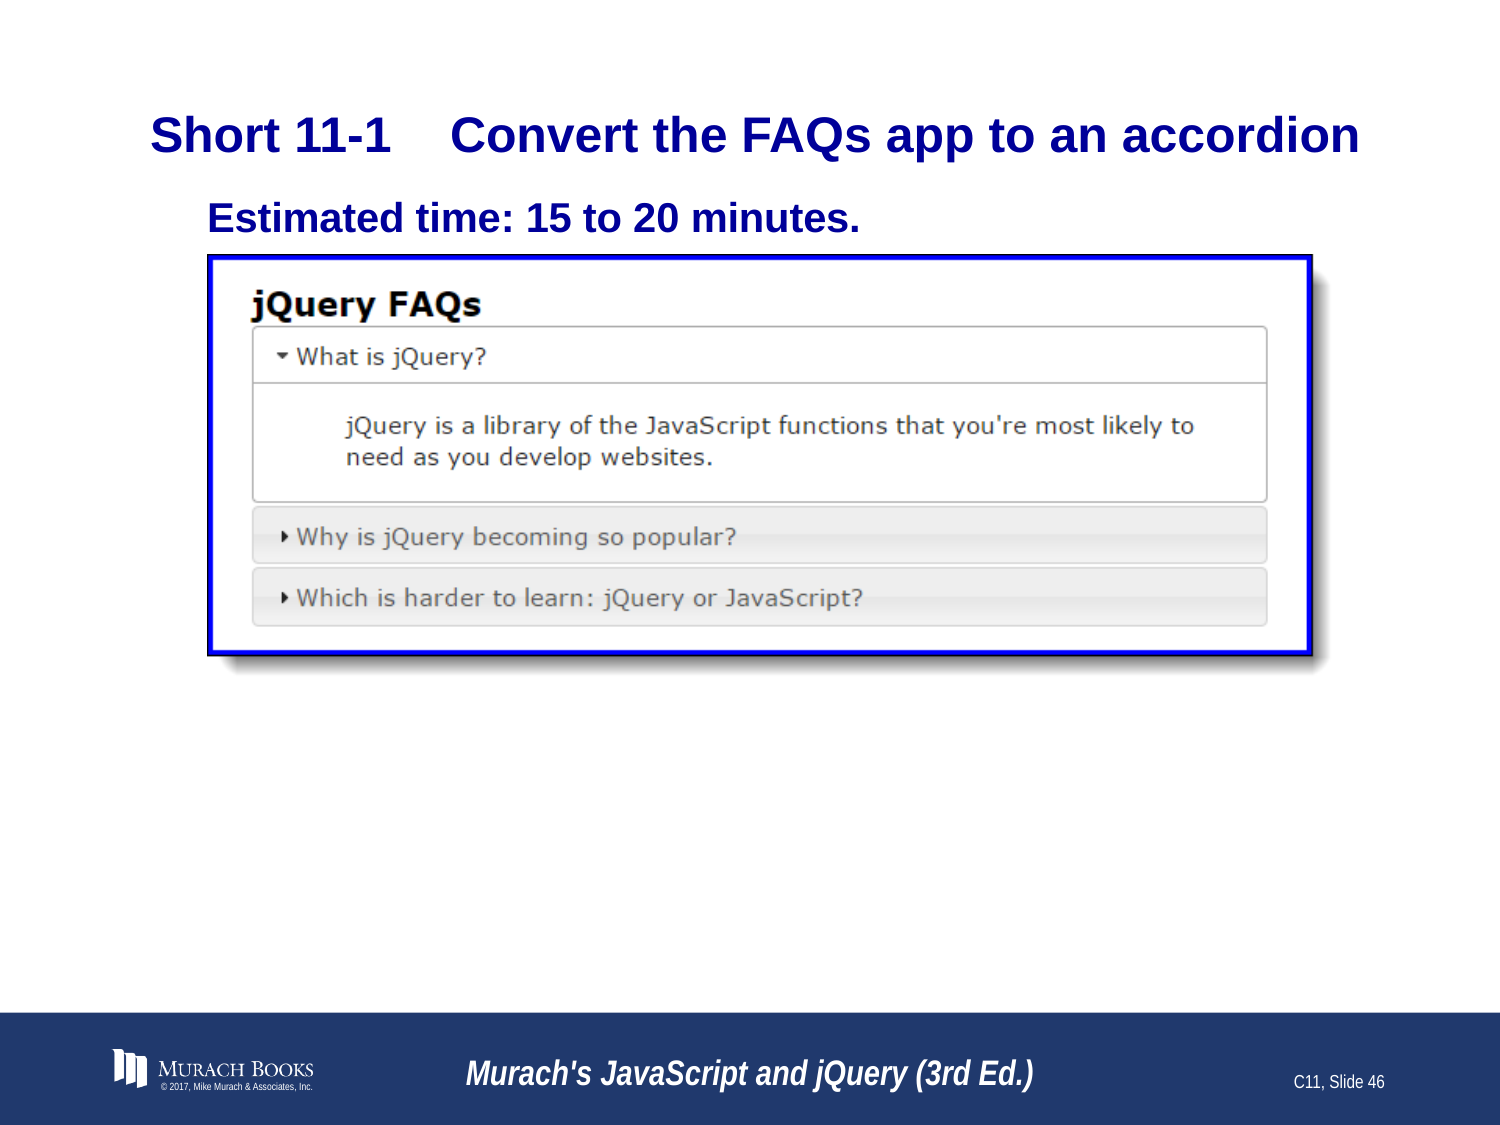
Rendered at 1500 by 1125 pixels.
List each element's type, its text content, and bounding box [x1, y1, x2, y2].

slide_number Murach's JavaScript and jQuery (3rd Ed.) [463, 1025, 1050, 1100]
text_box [149, 174, 1350, 689]
footer © 2017, Mike Murach & Associates, Inc. [12, 1025, 463, 1100]
slide_number C11, Slide 46 [1087, 1025, 1400, 1100]
title Short 11-1 Convert the FAQs app to an accordion [150, 72, 1388, 194]
